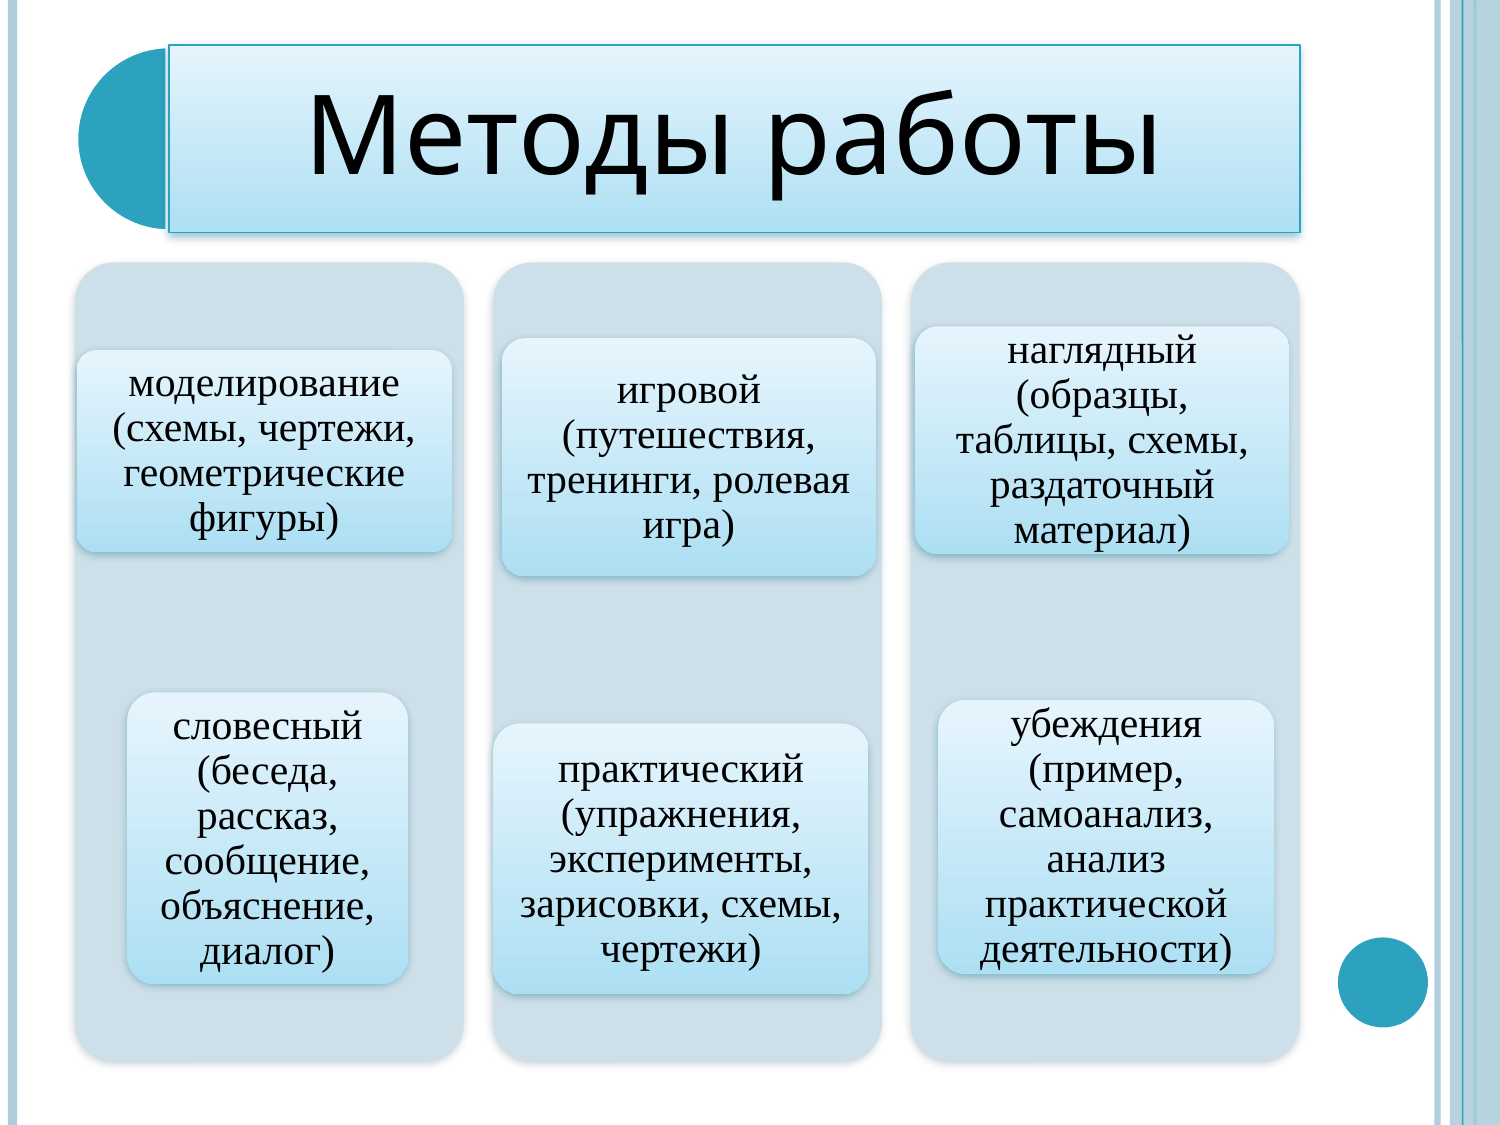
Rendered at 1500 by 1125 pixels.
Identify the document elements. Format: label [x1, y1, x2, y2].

list [74, 261, 1301, 1063]
text_box [74, 44, 1301, 233]
